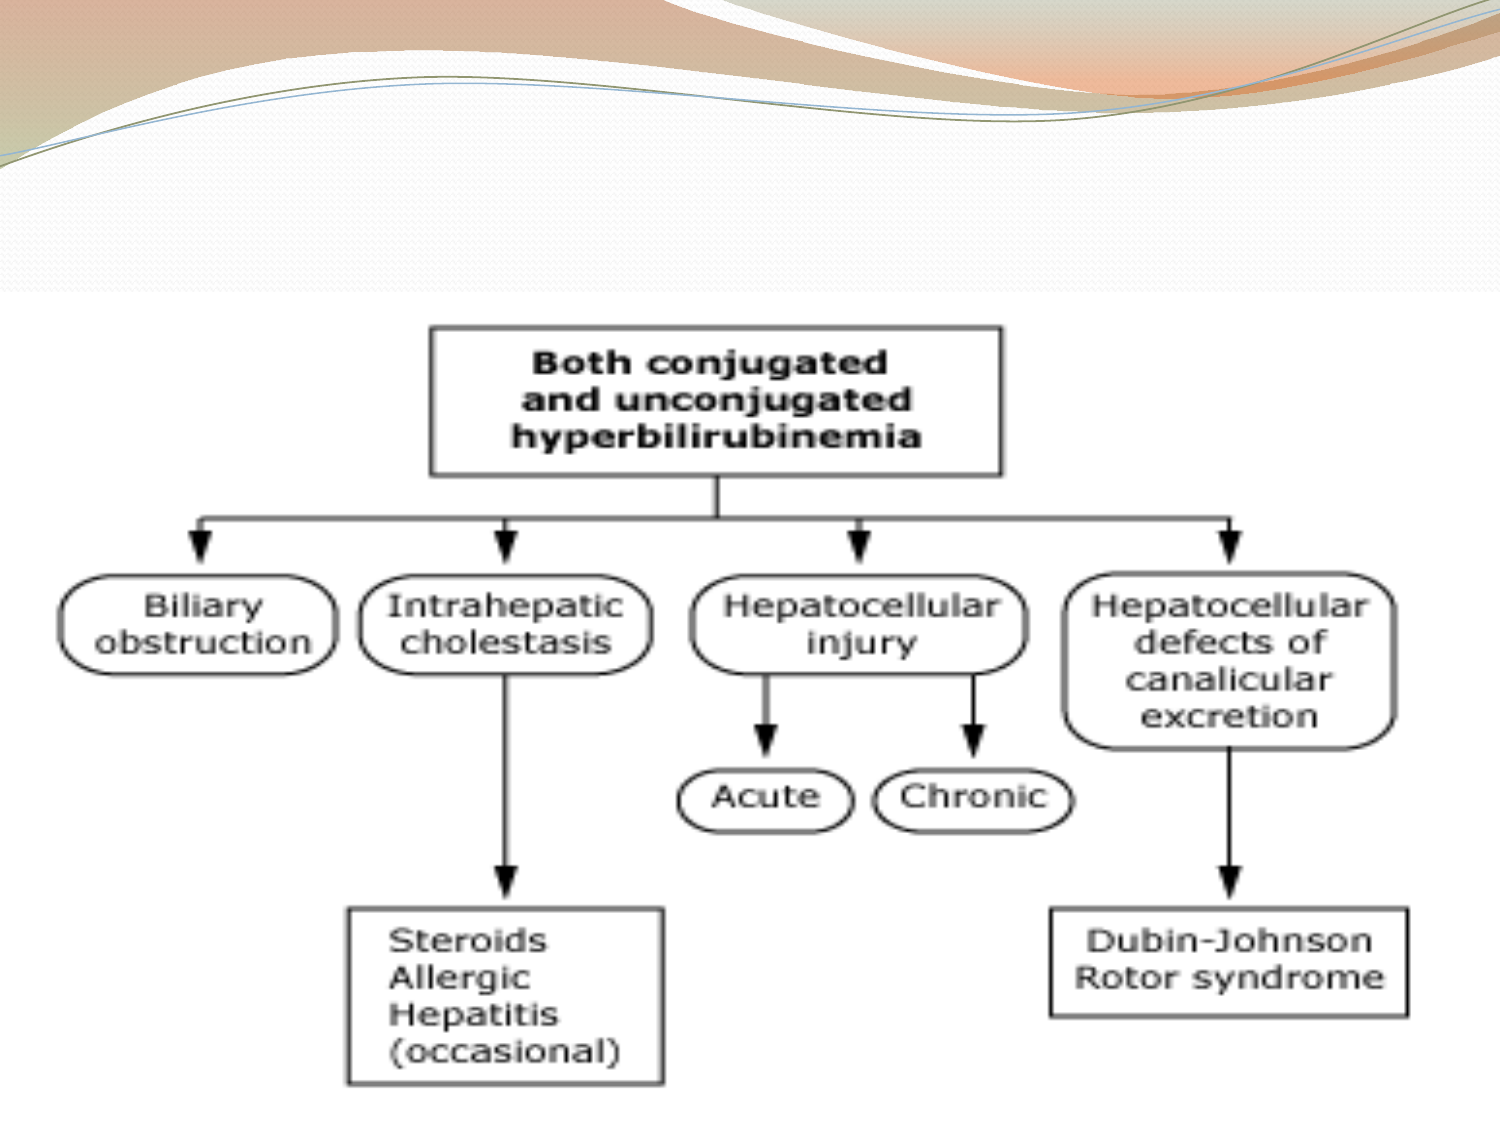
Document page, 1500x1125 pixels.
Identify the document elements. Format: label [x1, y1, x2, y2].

list [0, 292, 1500, 1125]
